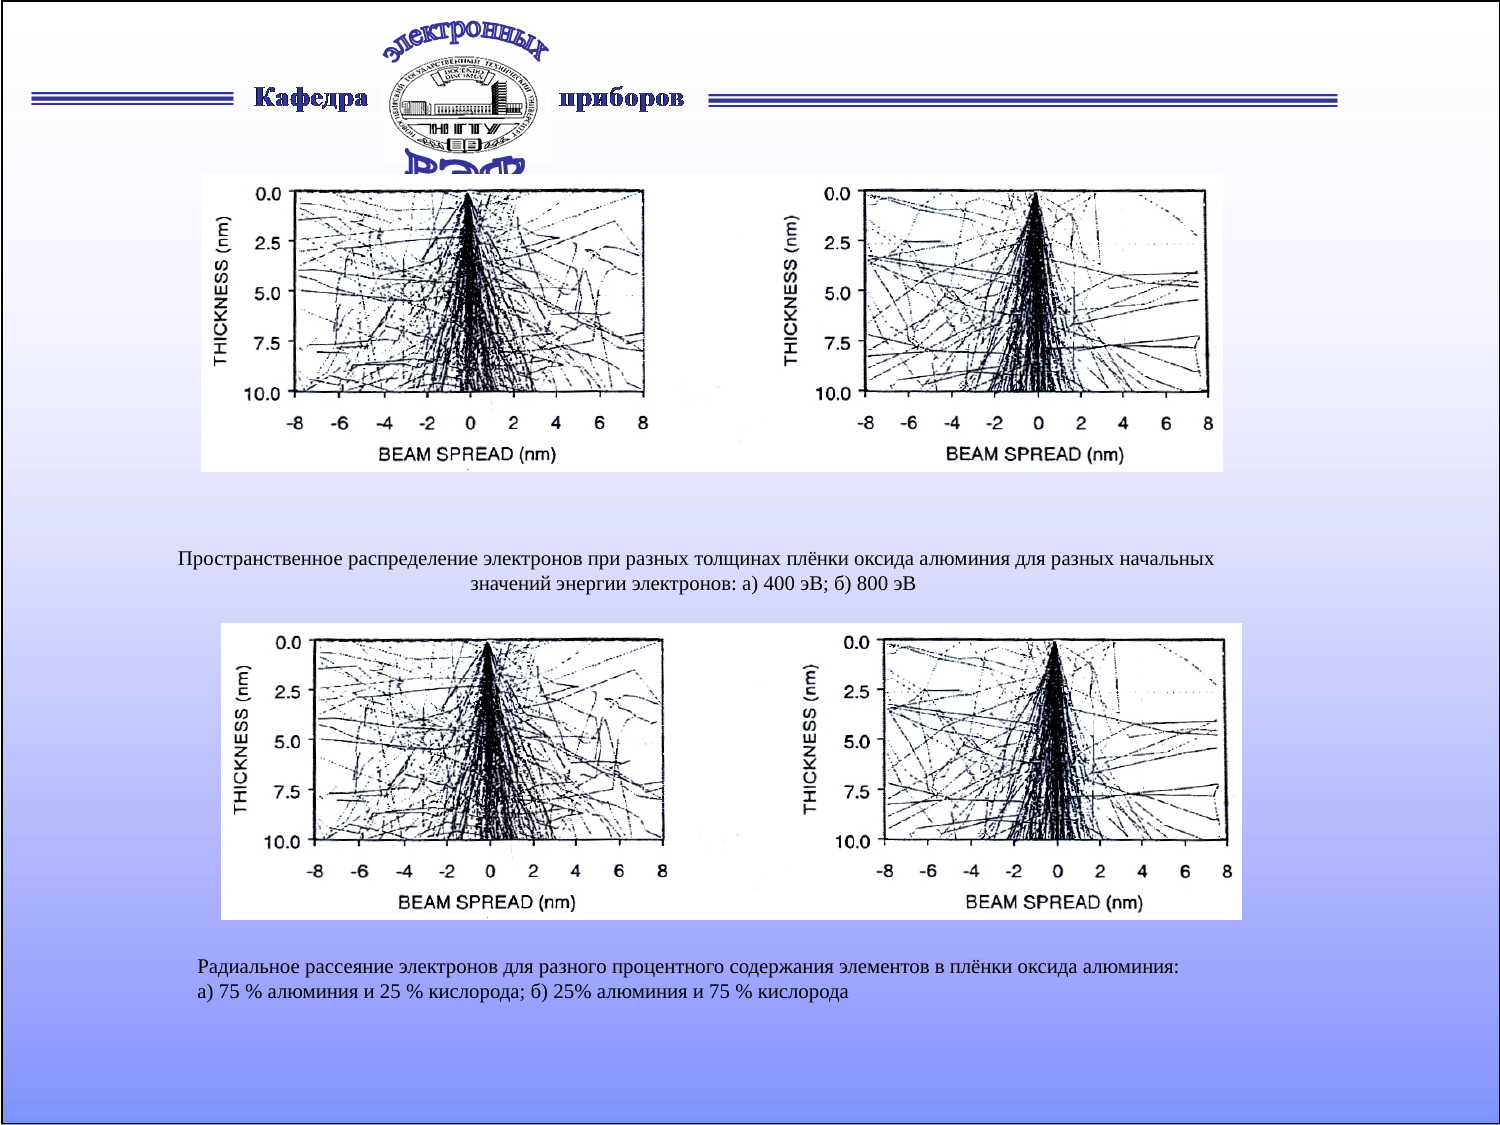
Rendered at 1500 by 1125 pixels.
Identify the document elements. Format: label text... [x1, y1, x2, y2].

picture [0, 75, 1500, 1125]
text_box [0, 0, 1500, 75]
text_box Пространственное распределение электронов при разных толщинах плёнки оксида алюминия для разных начальных значений энергии электронов: а) 400 эВ; б) 800 эВ [150, 537, 1242, 602]
text_box Радиальное рассеяние электронов для разного процентного содержания элементов в плёнки оксида алюминия: а) 75 % алюминия и 25 % кислорода; б) 25% алюминия и 75 % кислорода [182, 944, 1281, 1010]
